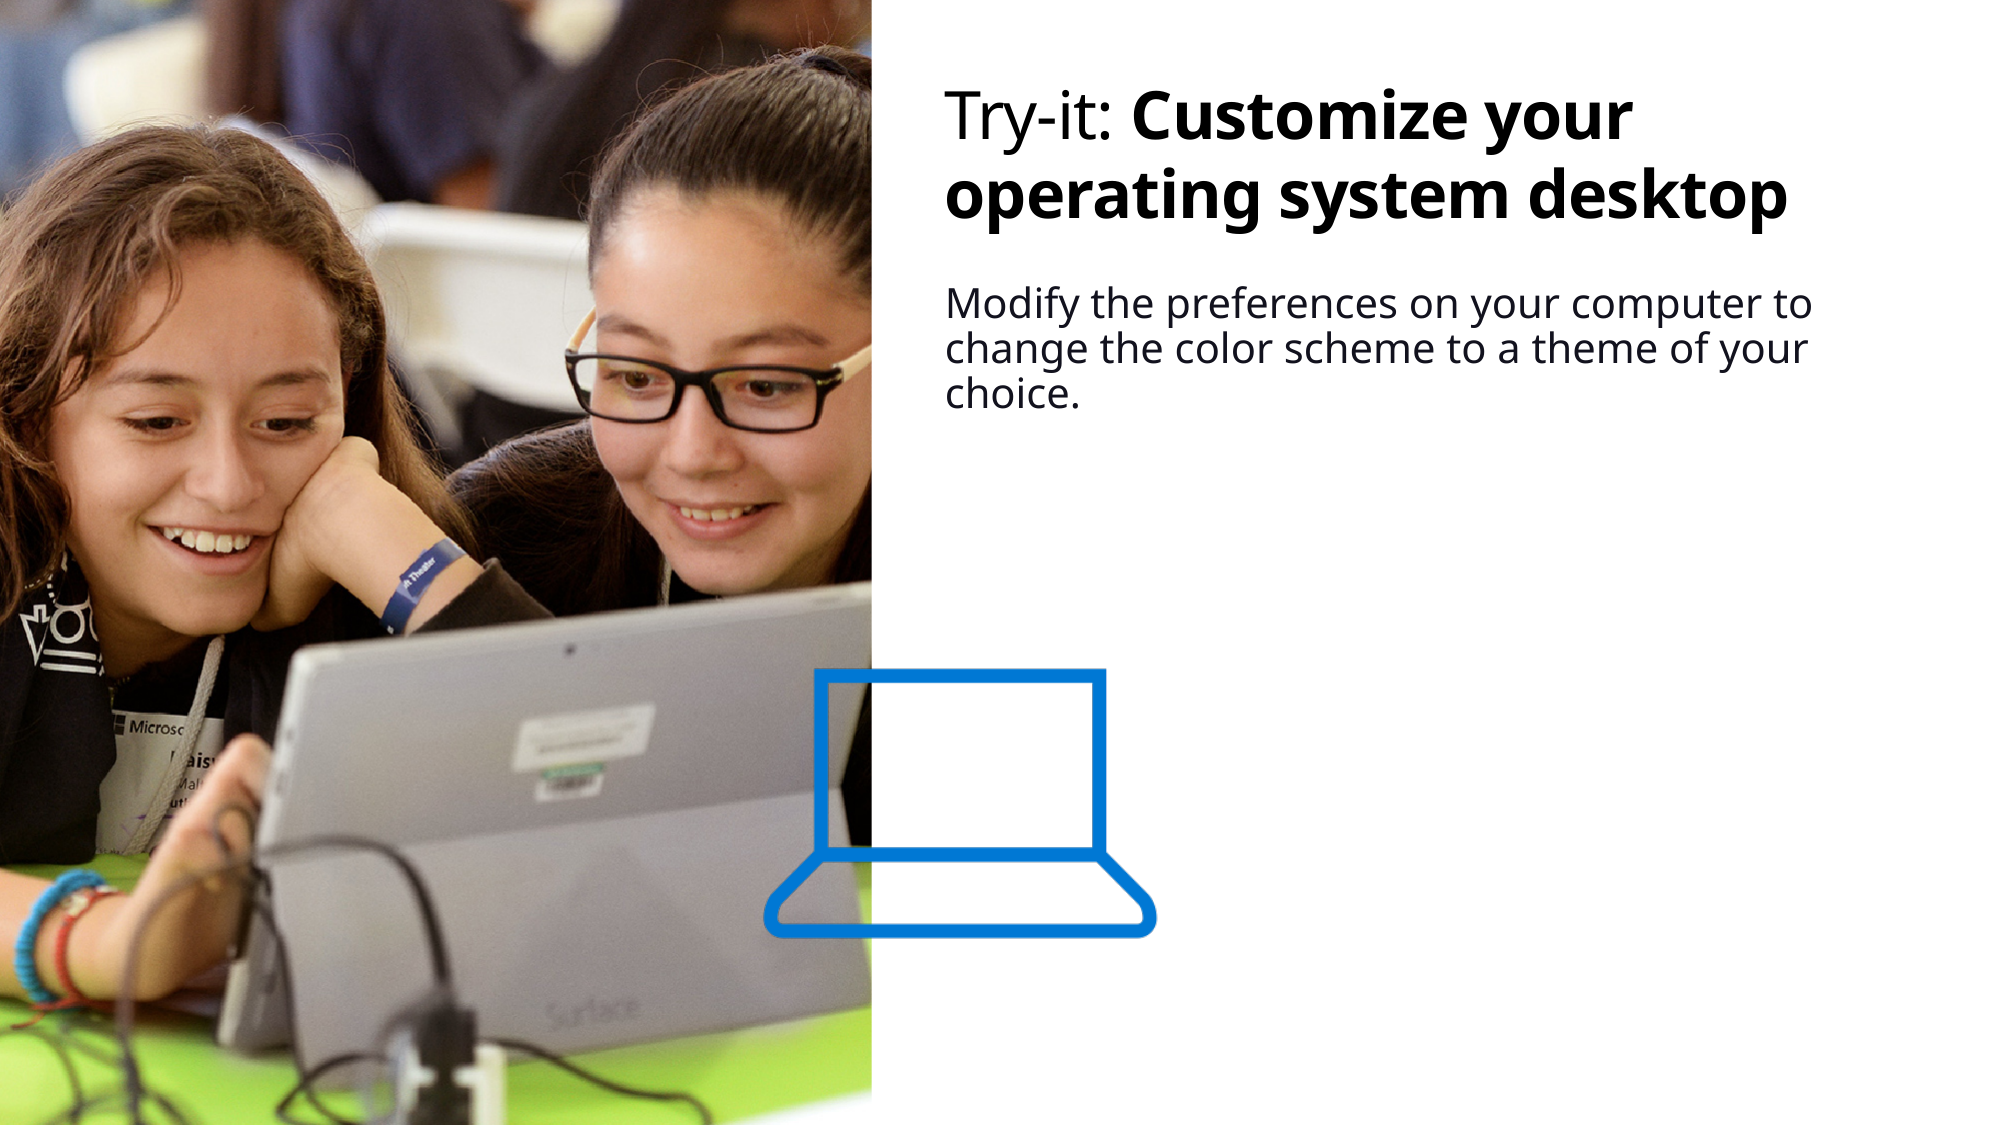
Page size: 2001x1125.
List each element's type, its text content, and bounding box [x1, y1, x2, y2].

picture [0, 0, 1161, 1125]
title Try-it: Customize your operating system desktop [944, 72, 1928, 254]
list Modify the preferences on your computer to change the color scheme to a theme of your choice. [944, 282, 1928, 837]
